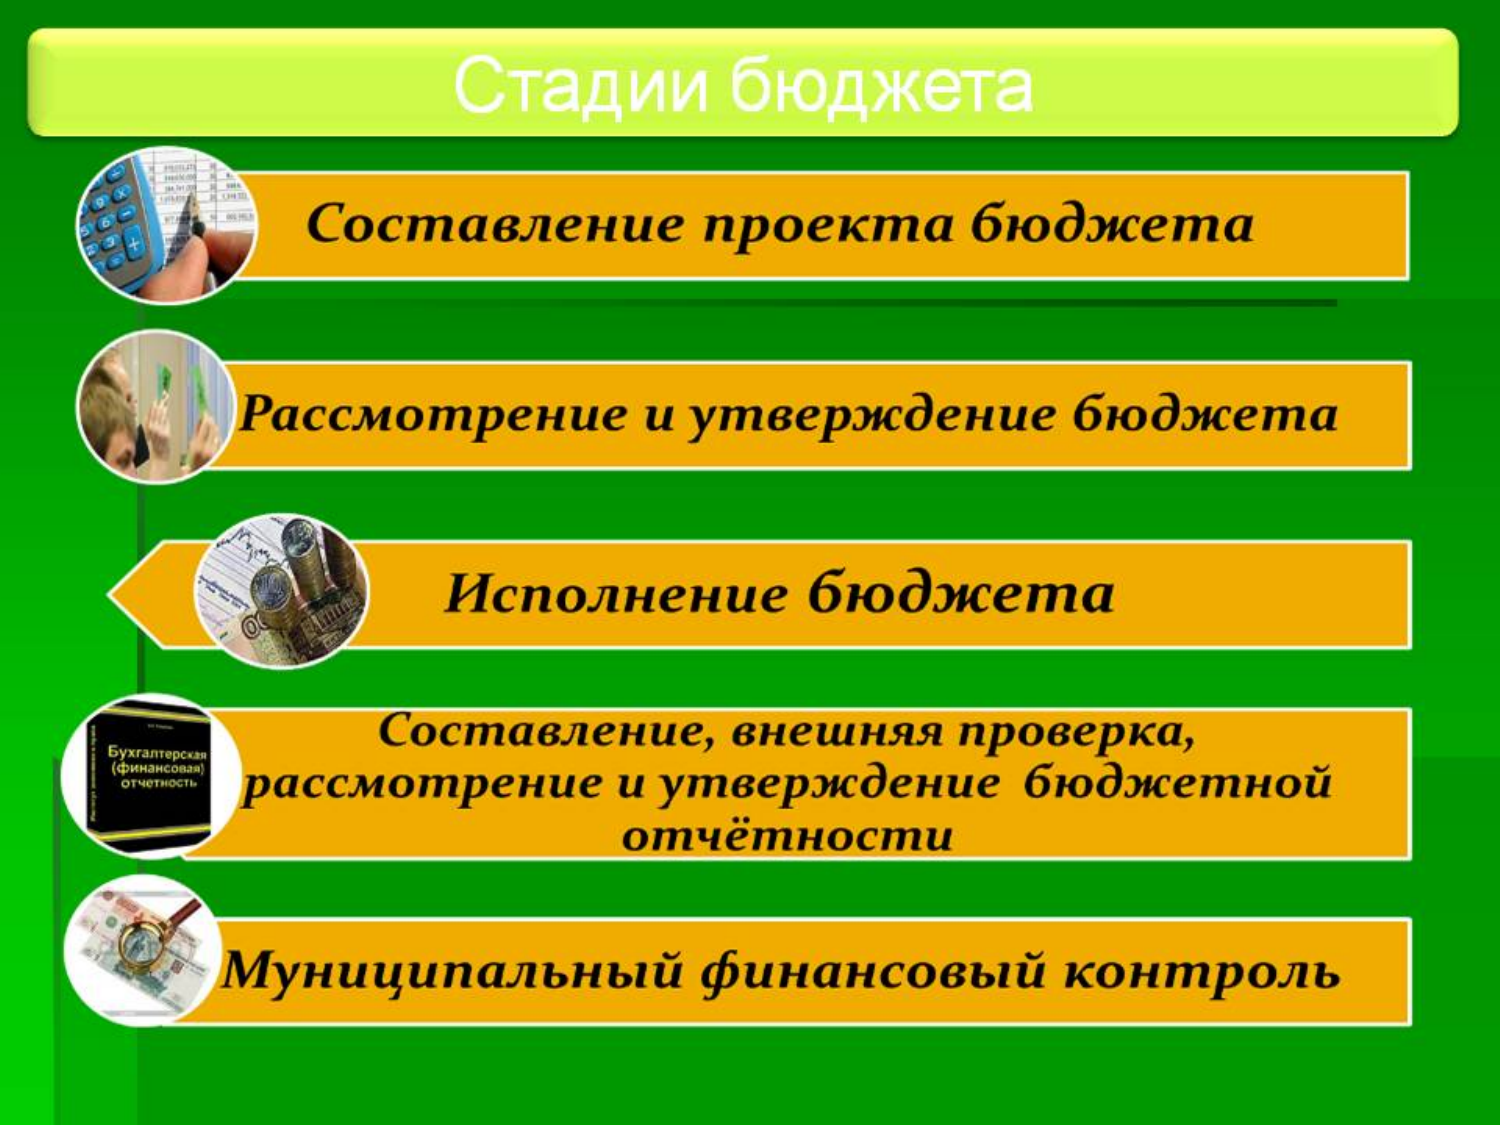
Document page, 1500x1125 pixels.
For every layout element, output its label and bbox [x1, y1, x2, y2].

list [0, 0, 1500, 1125]
